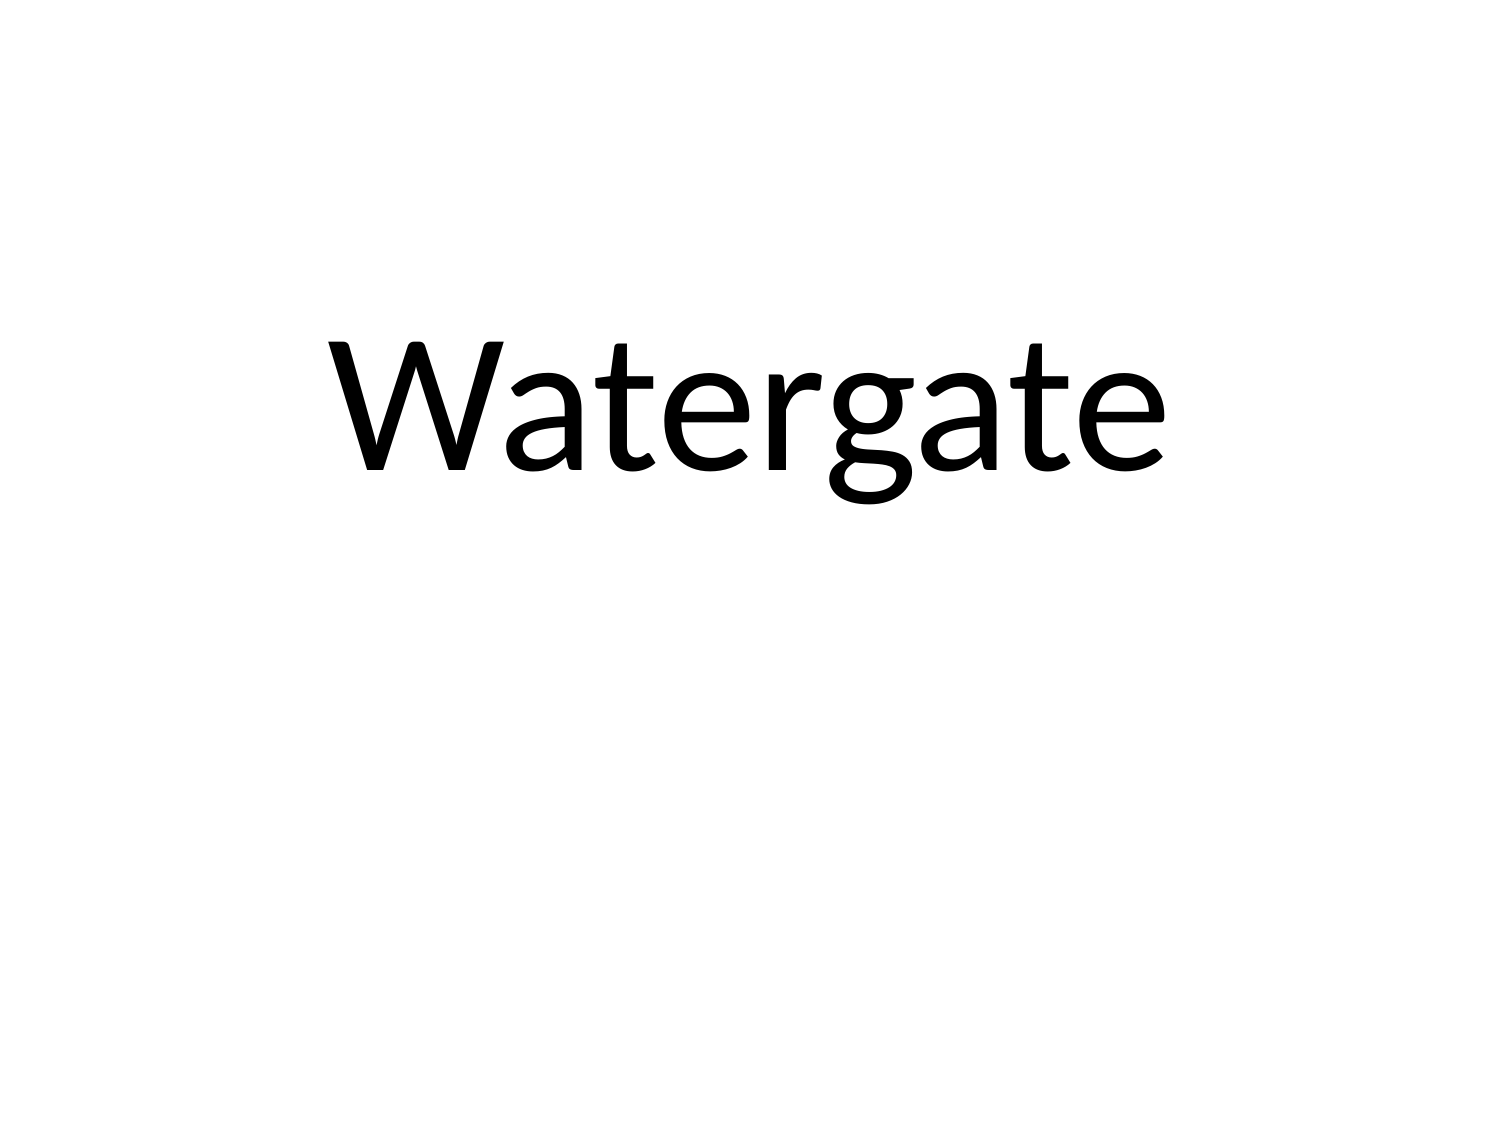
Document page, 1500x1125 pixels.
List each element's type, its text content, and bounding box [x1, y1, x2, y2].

list Watergate [75, 262, 1425, 1005]
